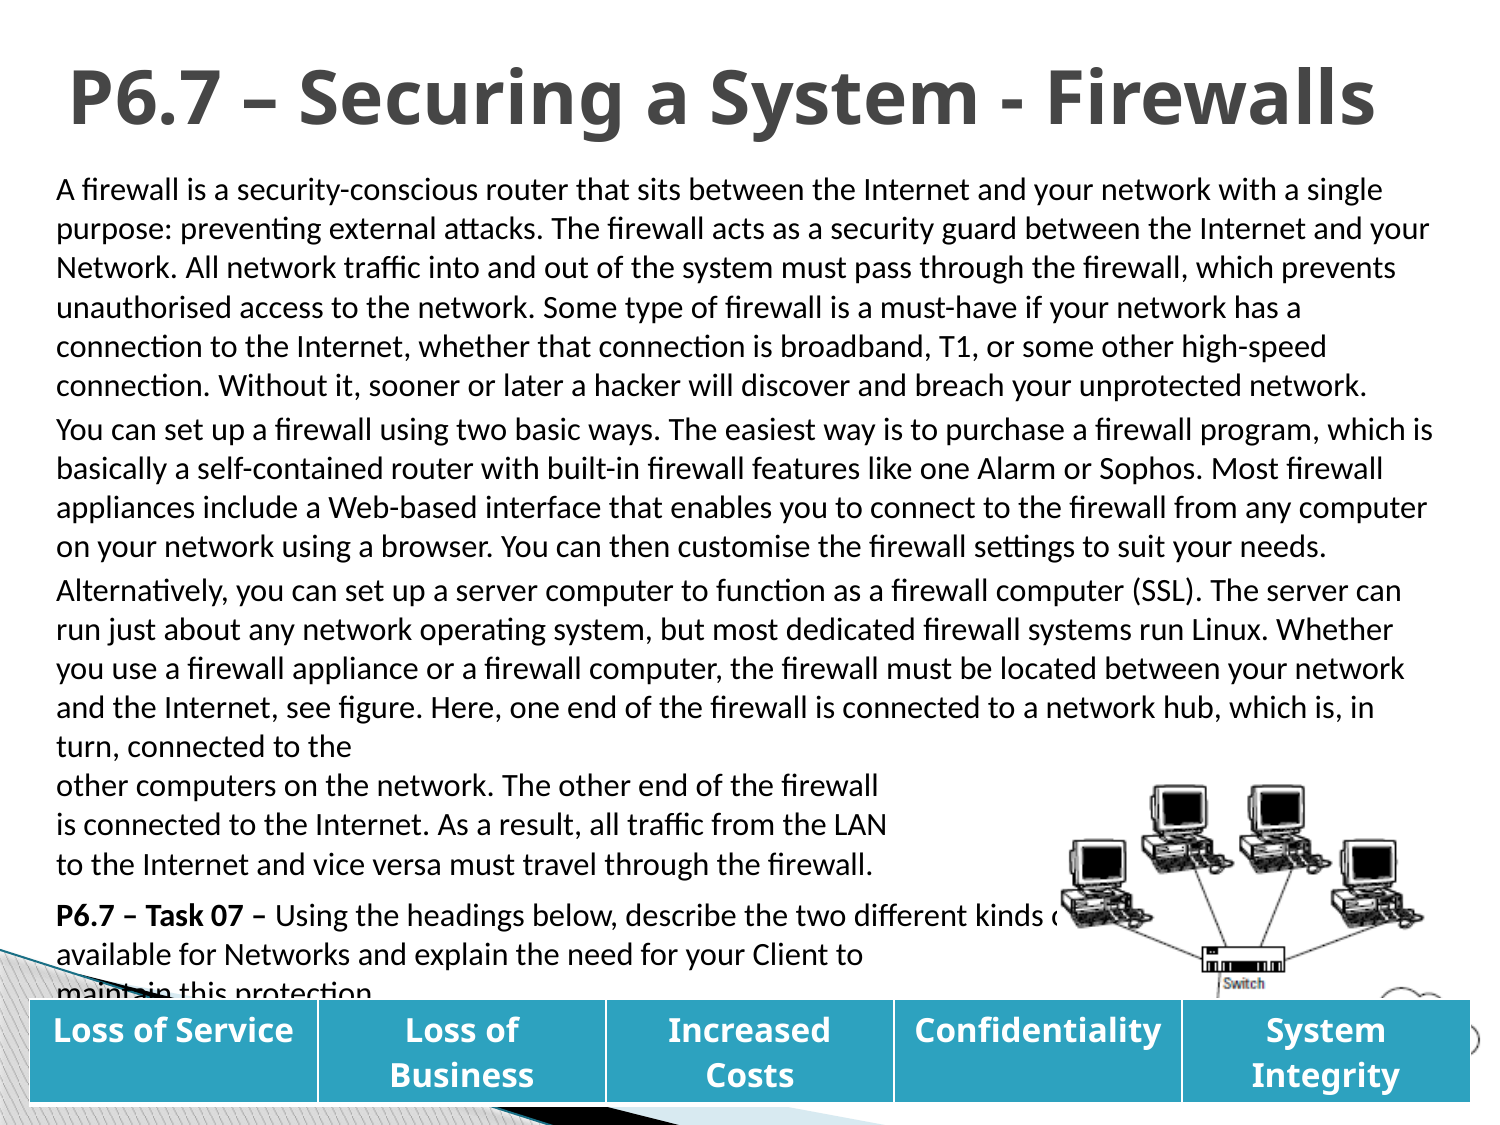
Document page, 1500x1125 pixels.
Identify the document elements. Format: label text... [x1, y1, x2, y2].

table_header Confidentiality [895, 1000, 1051, 1102]
picture [1056, 780, 1483, 1107]
list A firewall is a security-conscious router that sits between the Internet and your network with a single purpose: preventing external attacks. The firewall acts as a security guard between the Internet and your Network. All network traffic into and out of the system must pass through the firewall, which prevents unauthorised access to the network. Some type of firewall is a must-have if your network has a connection to the Internet, whether that connection is broadband, T1, or some other high-speed connection. Without it, sooner or later a hacker will discover and breach your unprotected network. You can set up a firewall using two basic ways. The easiest way is to purchase a firewall program, which is basically a self-contained router with built-in firewall features like one Alarm or Sophos. Most firewall appliances include a Web-based interface that enables you to connect to the firewall from any computer on your network using a browser. You can then customise the firewall settings to suit your needs. Alternatively, you can set up a server computer to function as a firewall computer (SSL). The server can run just about any network operating system, but most dedicated firewall systems run Linux. Whether you use a firewall appliance or a firewall computer, the firewall must be located between your network and the Internet, see figure. Here, one end of the firewall is connected to a network hub, which is, in turn, connected to the other computers on the network. The other end of the firewall is connected to the Internet. As a result, all traffic from the LAN to the Internet and vice versa must travel through the firewall. P6.7 – Task 07 – Using the headings below, describe the two different kinds of firewalls available for Networks and explain the need for your Client to maintain this protection. [41, 160, 1459, 998]
table_header Loss of Business [319, 1000, 605, 1102]
table_header Increased Costs [607, 1000, 893, 1102]
title P6.7 – Securing a System - Firewalls [53, 30, 1404, 159]
table_header Loss of Service [30, 1000, 317, 1102]
